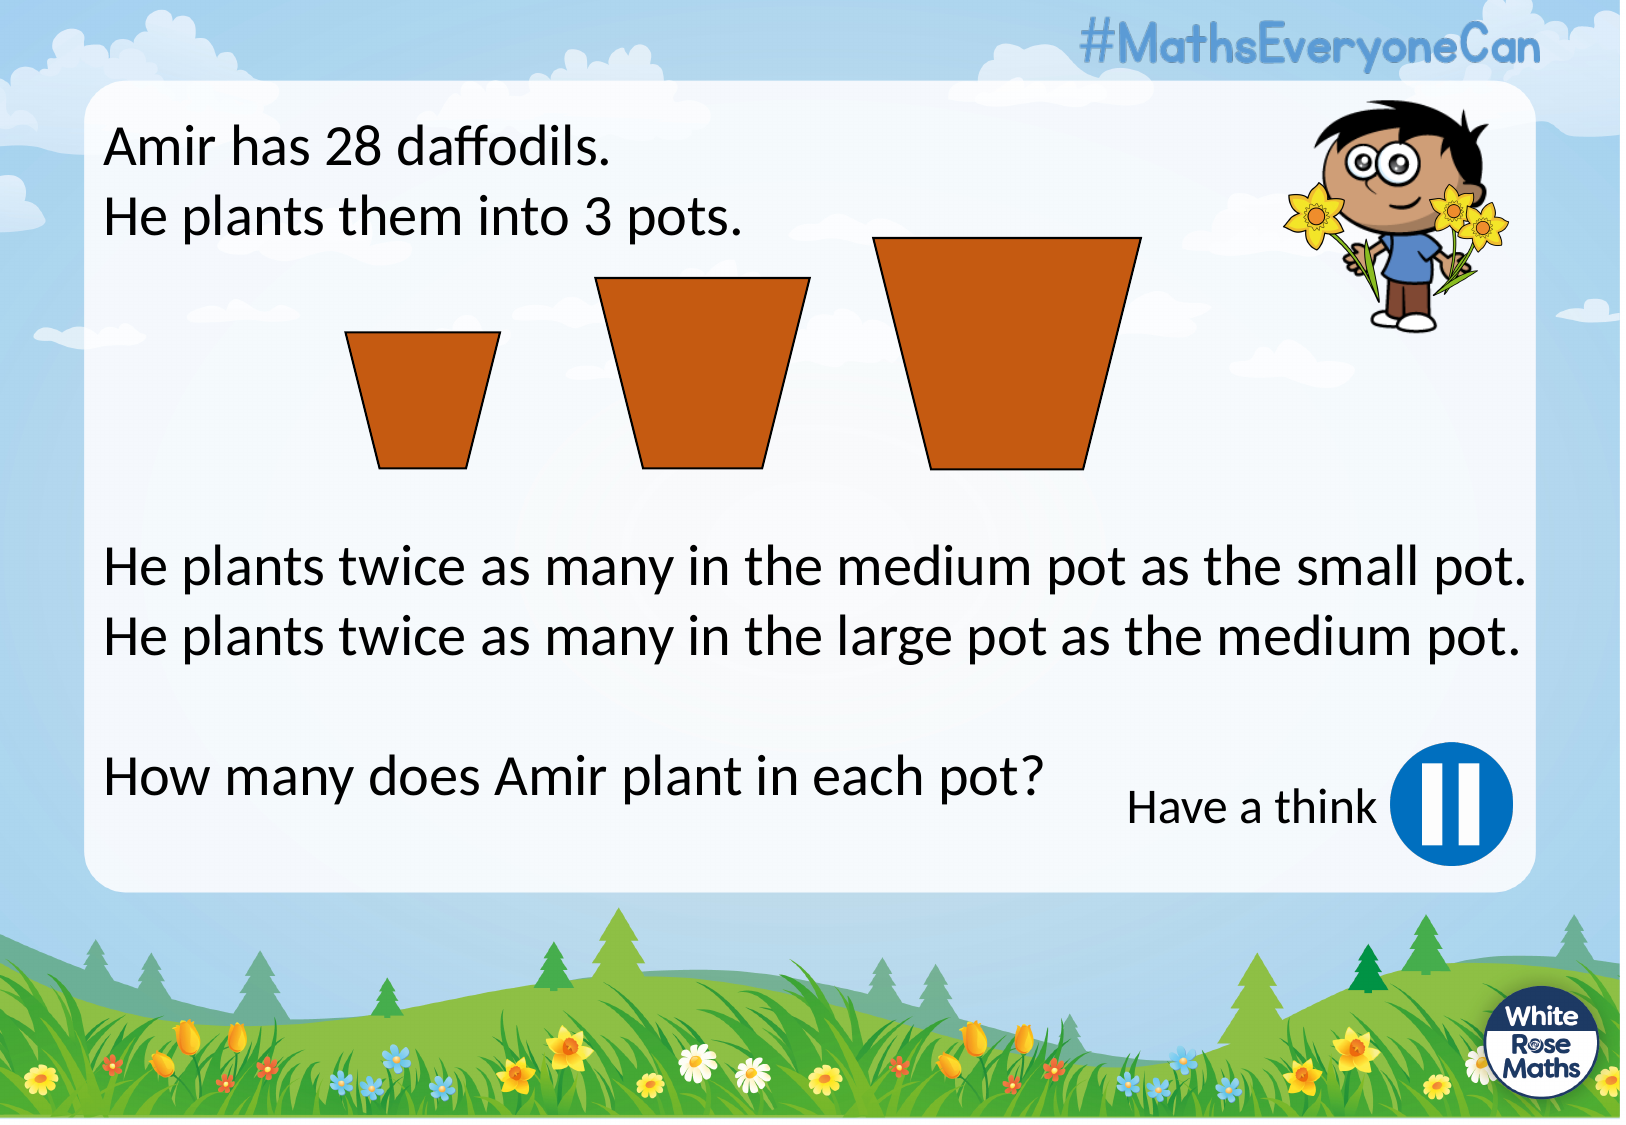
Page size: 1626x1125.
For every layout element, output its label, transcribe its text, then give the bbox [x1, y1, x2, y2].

text_box [871, 236, 1143, 471]
text_box [344, 331, 502, 470]
text_box Amir has 28 daffodils. He plants them into 3 pots. He plants twice as many in the medium pot as the small pot. He plants twice as many in the large pot as the medium pot. How many does Amir plant in each pot? [88, 99, 1579, 880]
picture [0, 0, 1626, 1125]
text_box Have a think [1111, 766, 1390, 841]
text_box [594, 276, 812, 470]
